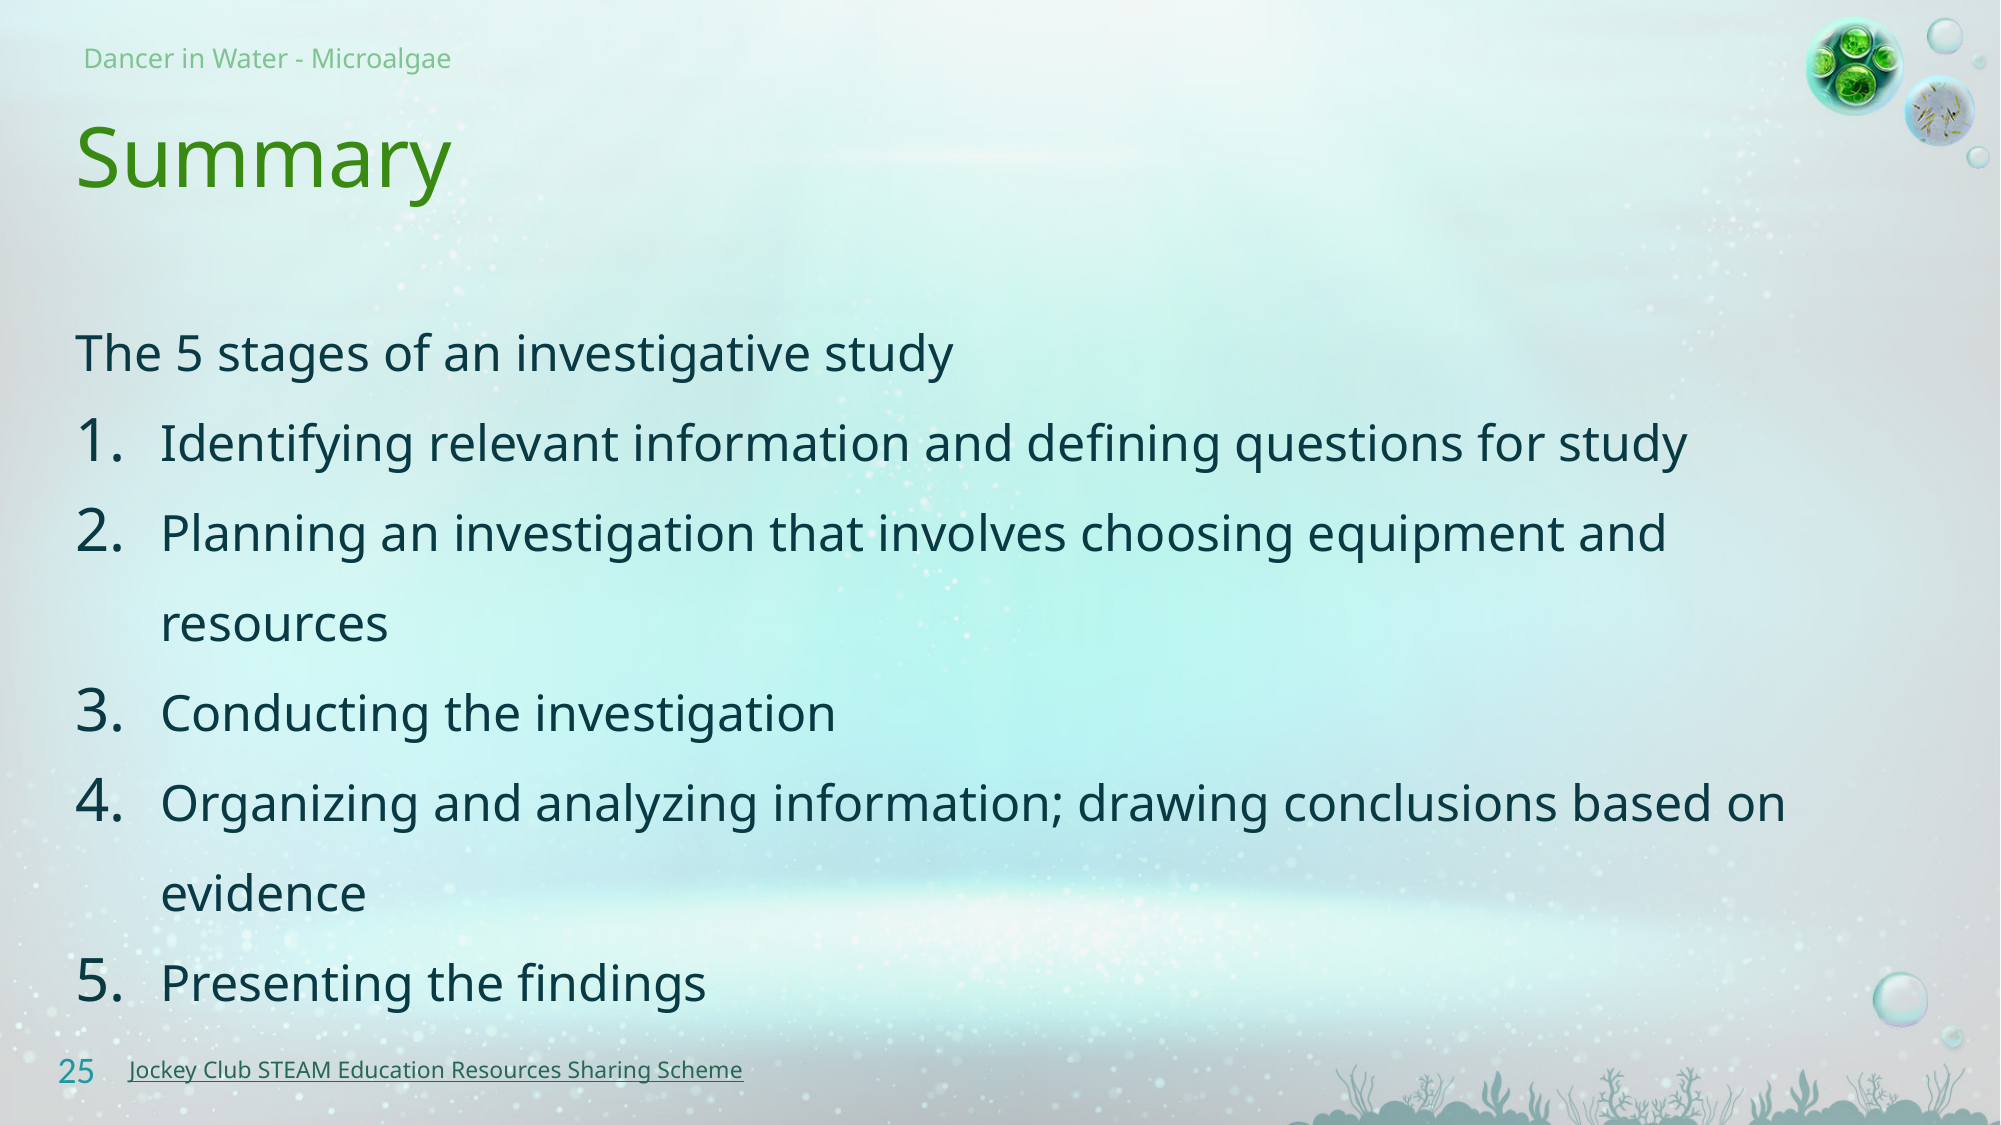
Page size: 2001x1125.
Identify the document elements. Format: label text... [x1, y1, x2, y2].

title Summary [61, 96, 1571, 229]
list The 5 stages of an investigative study Identifying relevant information and defining questions for study Planning an investigation that involves choosing equipment and resources Conducting the investigation Organizing and analyzing information; drawing conclusions based on evidence Presenting the findings [61, 284, 1862, 1043]
slide_number 25 [35, 1038, 118, 1099]
picture [0, 0, 2001, 1125]
